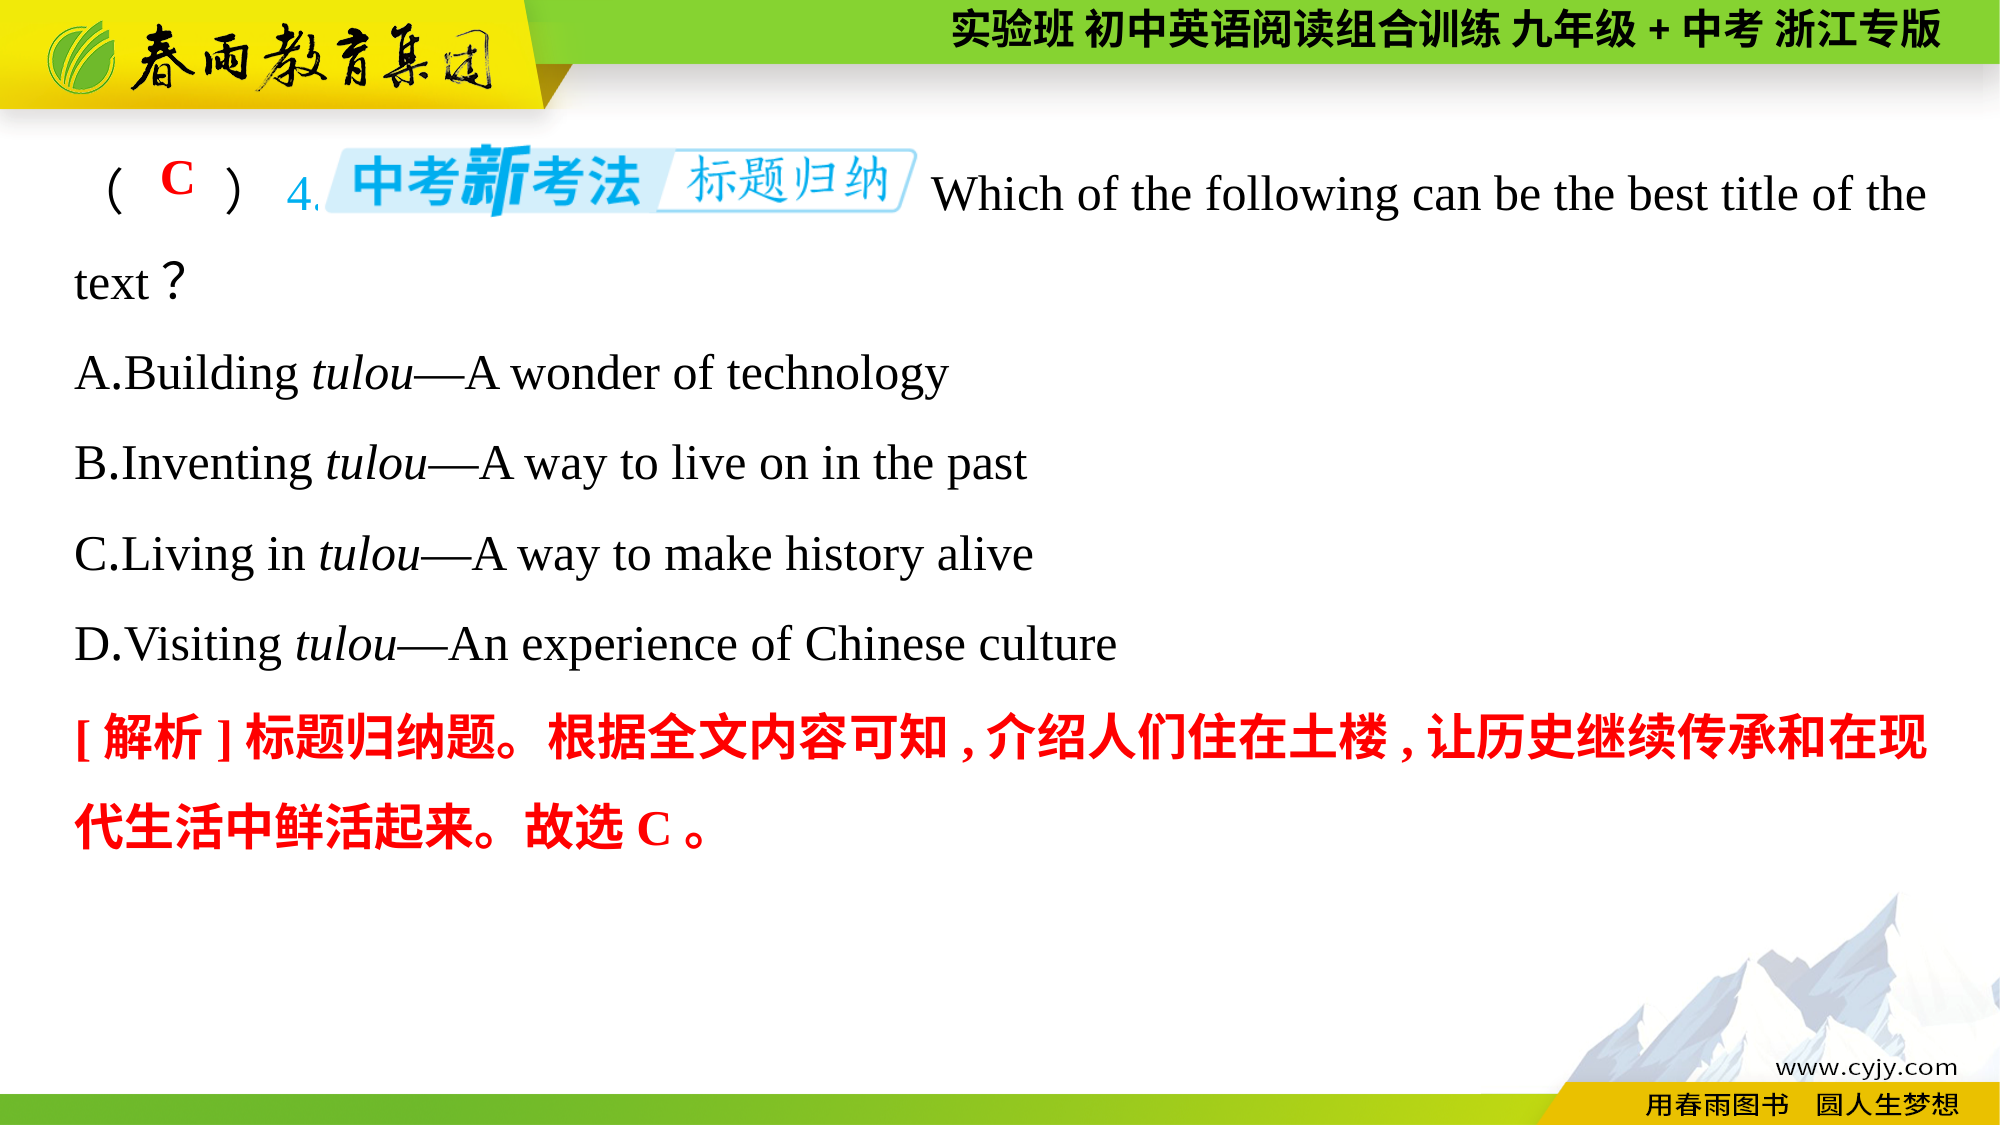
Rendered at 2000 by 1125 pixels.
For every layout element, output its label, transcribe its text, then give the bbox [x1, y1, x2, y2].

text_box [解析]标题归纳题。根据全文内容可知,介绍人们住在土楼,让历史继续传承和在现代生活中鲜活起来。故选C。 [59, 667, 1944, 863]
list （ ）4. Which of the following can be the best title of the text？ A.Building tulou—A wonder of technology B.Inventing tulou—A way to live on in the past C.Living in tulou—A way to make history alive D.Visiting tulou—An experience of Chinese culture [59, 122, 1944, 667]
text_box C [144, 137, 211, 212]
picture [0, 0, 2000, 1125]
